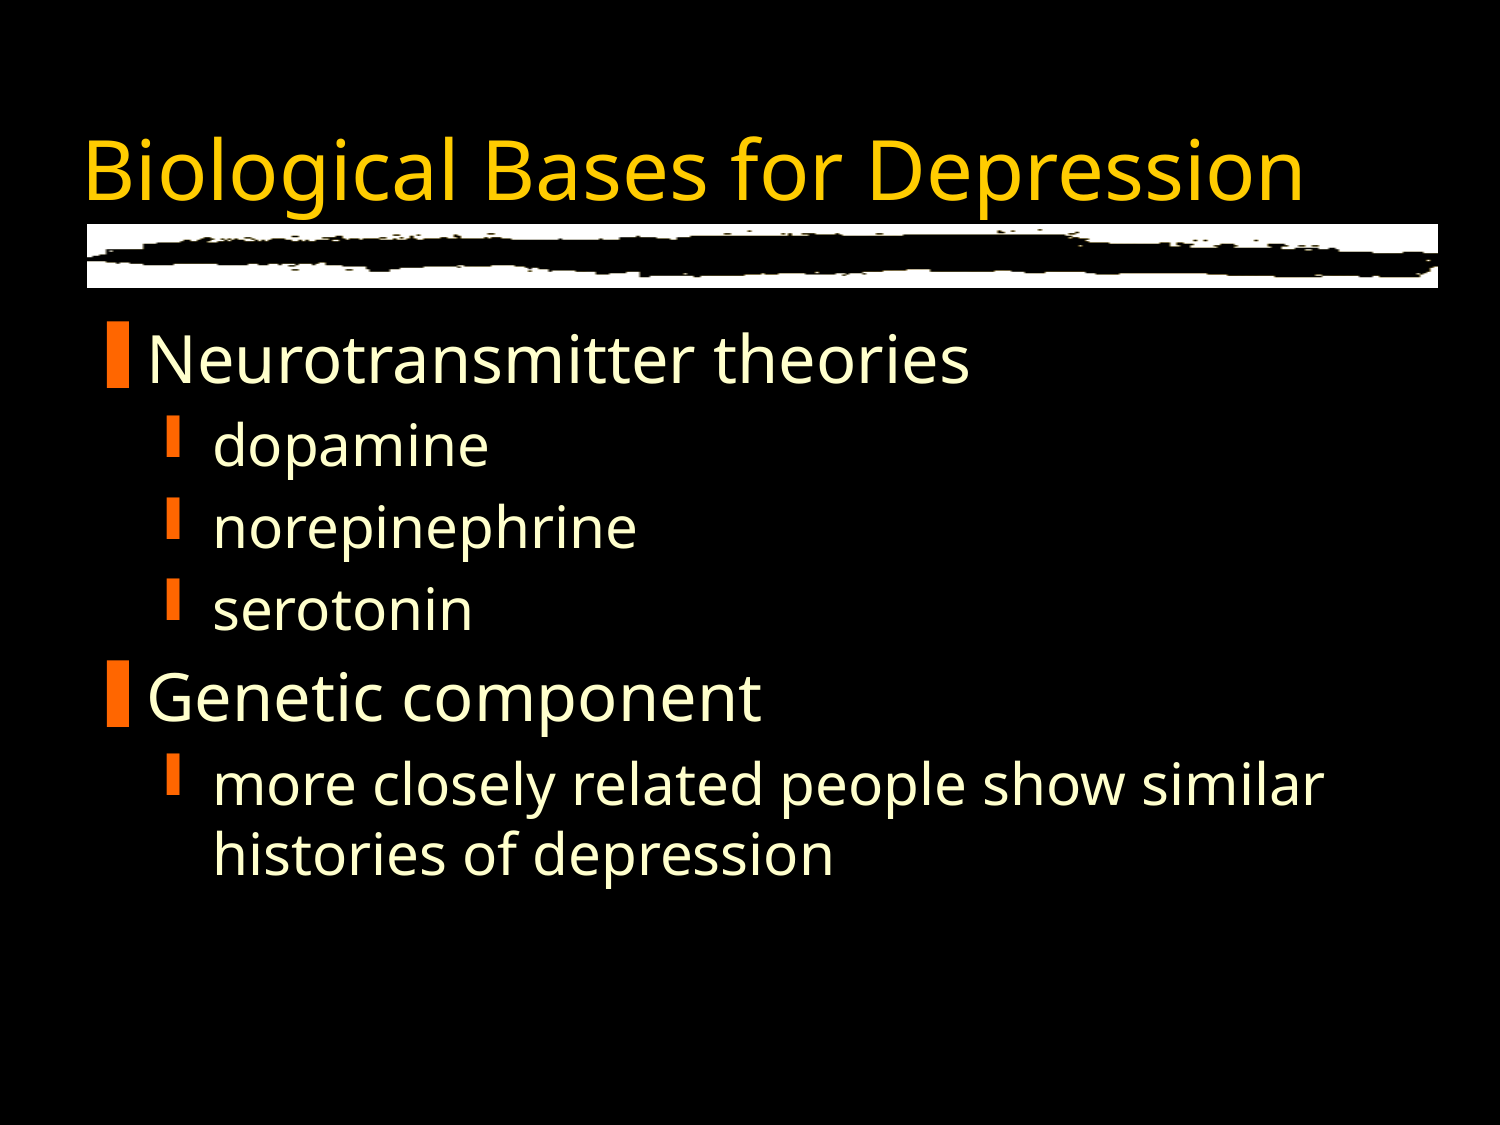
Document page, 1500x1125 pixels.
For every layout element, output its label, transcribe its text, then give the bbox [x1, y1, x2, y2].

title Biological Bases for Depression [66, 37, 1342, 226]
list Neurotransmitter theories dopamine norepinephrine serotonin Genetic component more closely related people show similar histories of depression [74, 309, 1417, 994]
